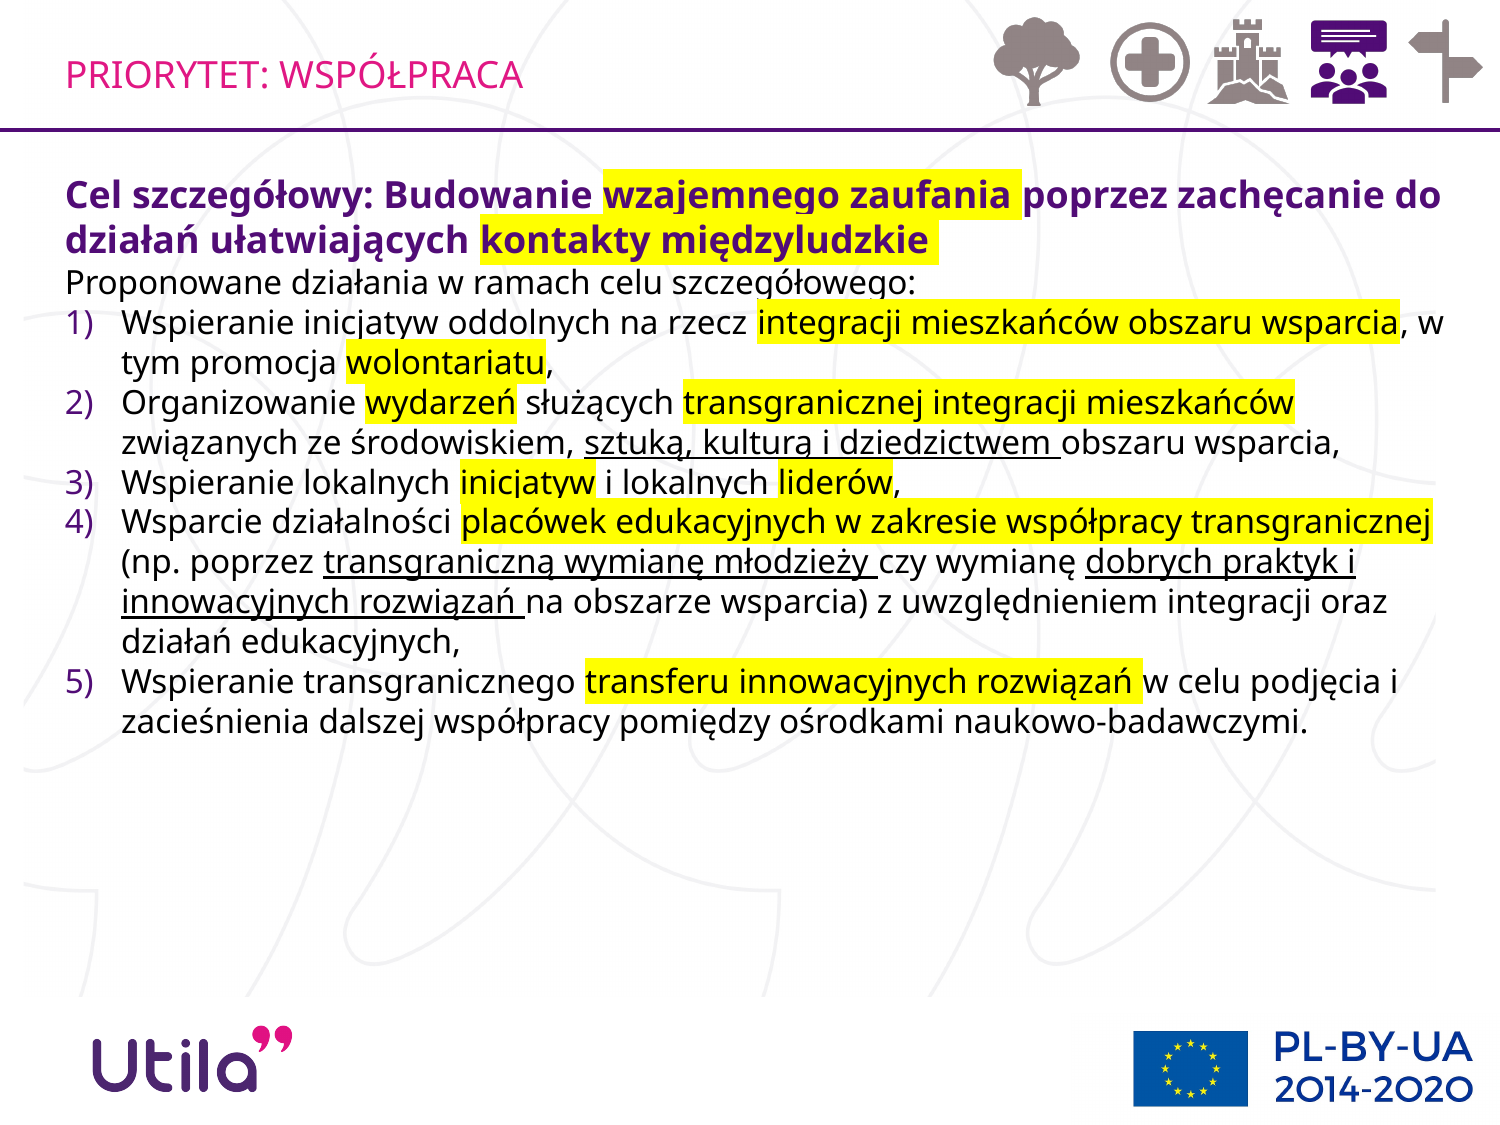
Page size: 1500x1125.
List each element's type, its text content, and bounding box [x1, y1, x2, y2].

picture [23, 0, 1496, 128]
picture [0, 132, 1436, 1125]
text_box Cel szczegółowy: Budowanie wzajemnego zaufania poprzez zachęcanie do działań ułatwiających kontakty międzyludzkie Proponowane działania w ramach celu szczegółowego: Wspieranie inicjatyw oddolnych na rzecz integracji mieszkańców obszaru wsparcia, w tym promocja wolontariatu, Organizowanie wydarzeń służących transgranicznej integracji mieszkańców związanych ze środowiskiem, sztuką, kulturą i dziedzictwem obszaru wsparcia, Wspieranie lokalnych inicjatyw i lokalnych liderów, Wsparcie działalności placówek edukacyjnych w zakresie współpracy transgranicznej (np. poprzez transgraniczną wymianę młodzieży czy wymianę dobrych praktyk i innowacyjnych rozwiązań na obszarze wsparcia) z uwzględnieniem integracji oraz działań edukacyjnych, Wspieranie transgranicznego transferu innowacyjnych rozwiązań w celu podjęcia i zacieśnienia dalszej współpracy pomiędzy ośrodkami naukowo-badawczymi. [49, 163, 1460, 788]
picture [1071, 1013, 1500, 1125]
text_box PRIORYTET: WSPÓŁPRACA [49, 43, 975, 103]
